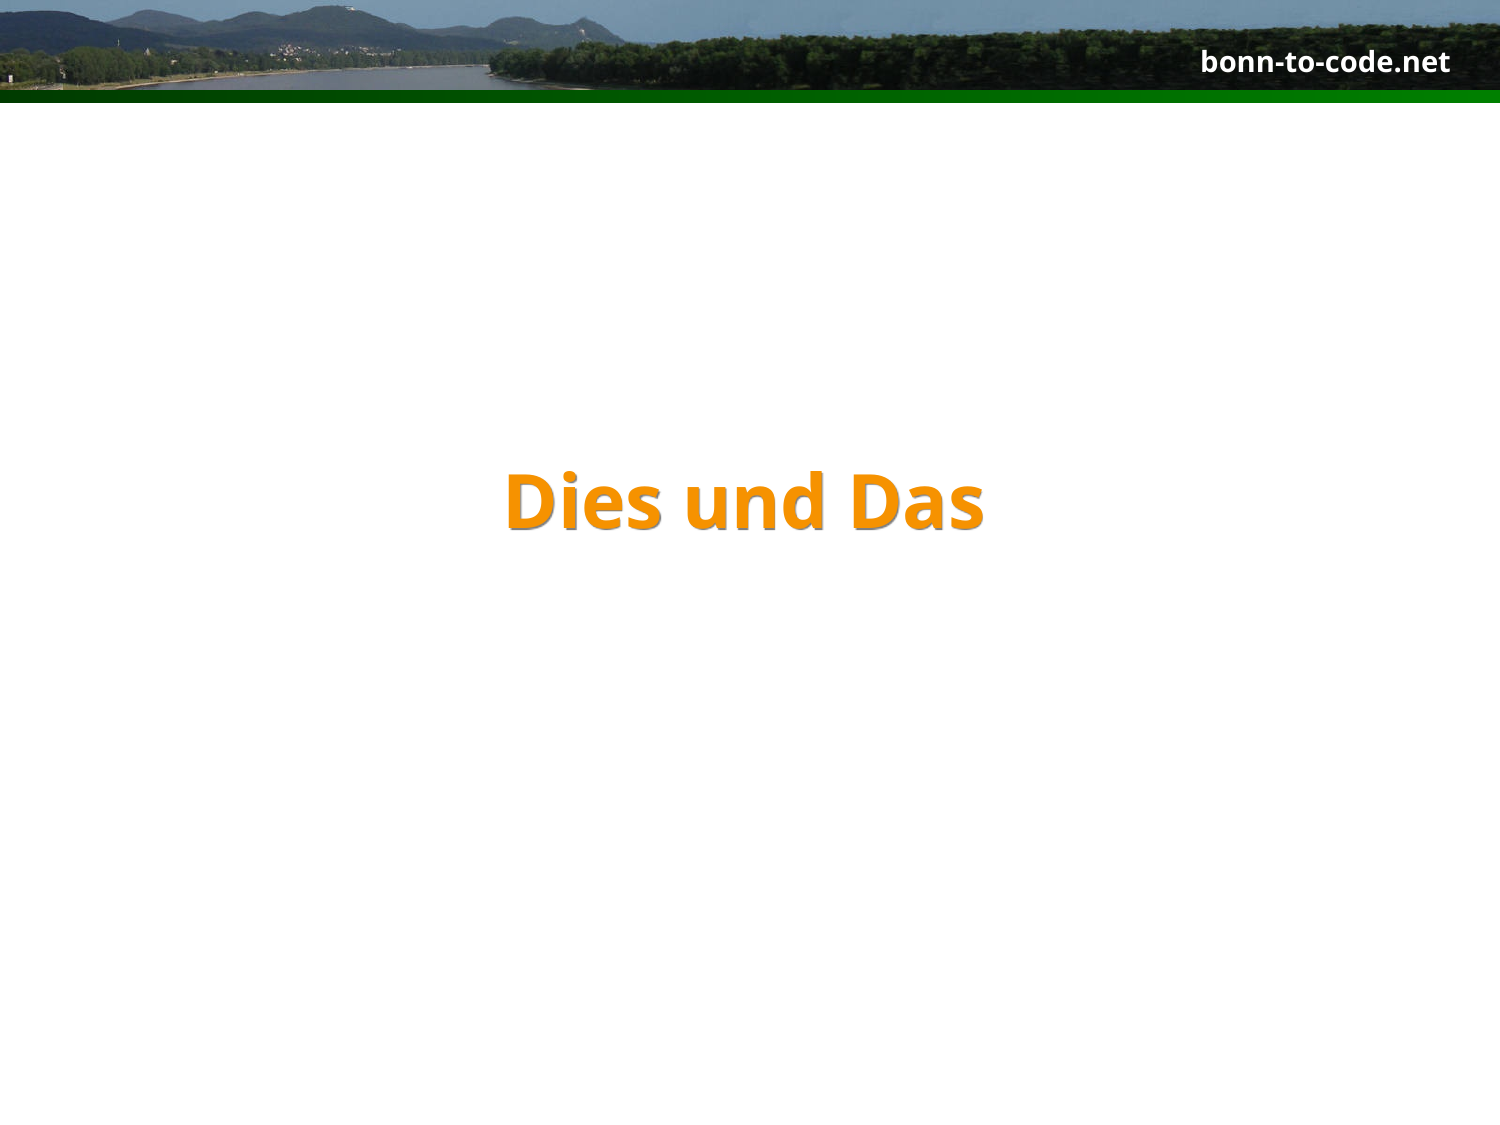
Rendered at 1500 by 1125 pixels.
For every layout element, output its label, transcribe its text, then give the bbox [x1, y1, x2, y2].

title Dies und Das [29, 385, 1460, 552]
picture [0, 0, 1500, 90]
